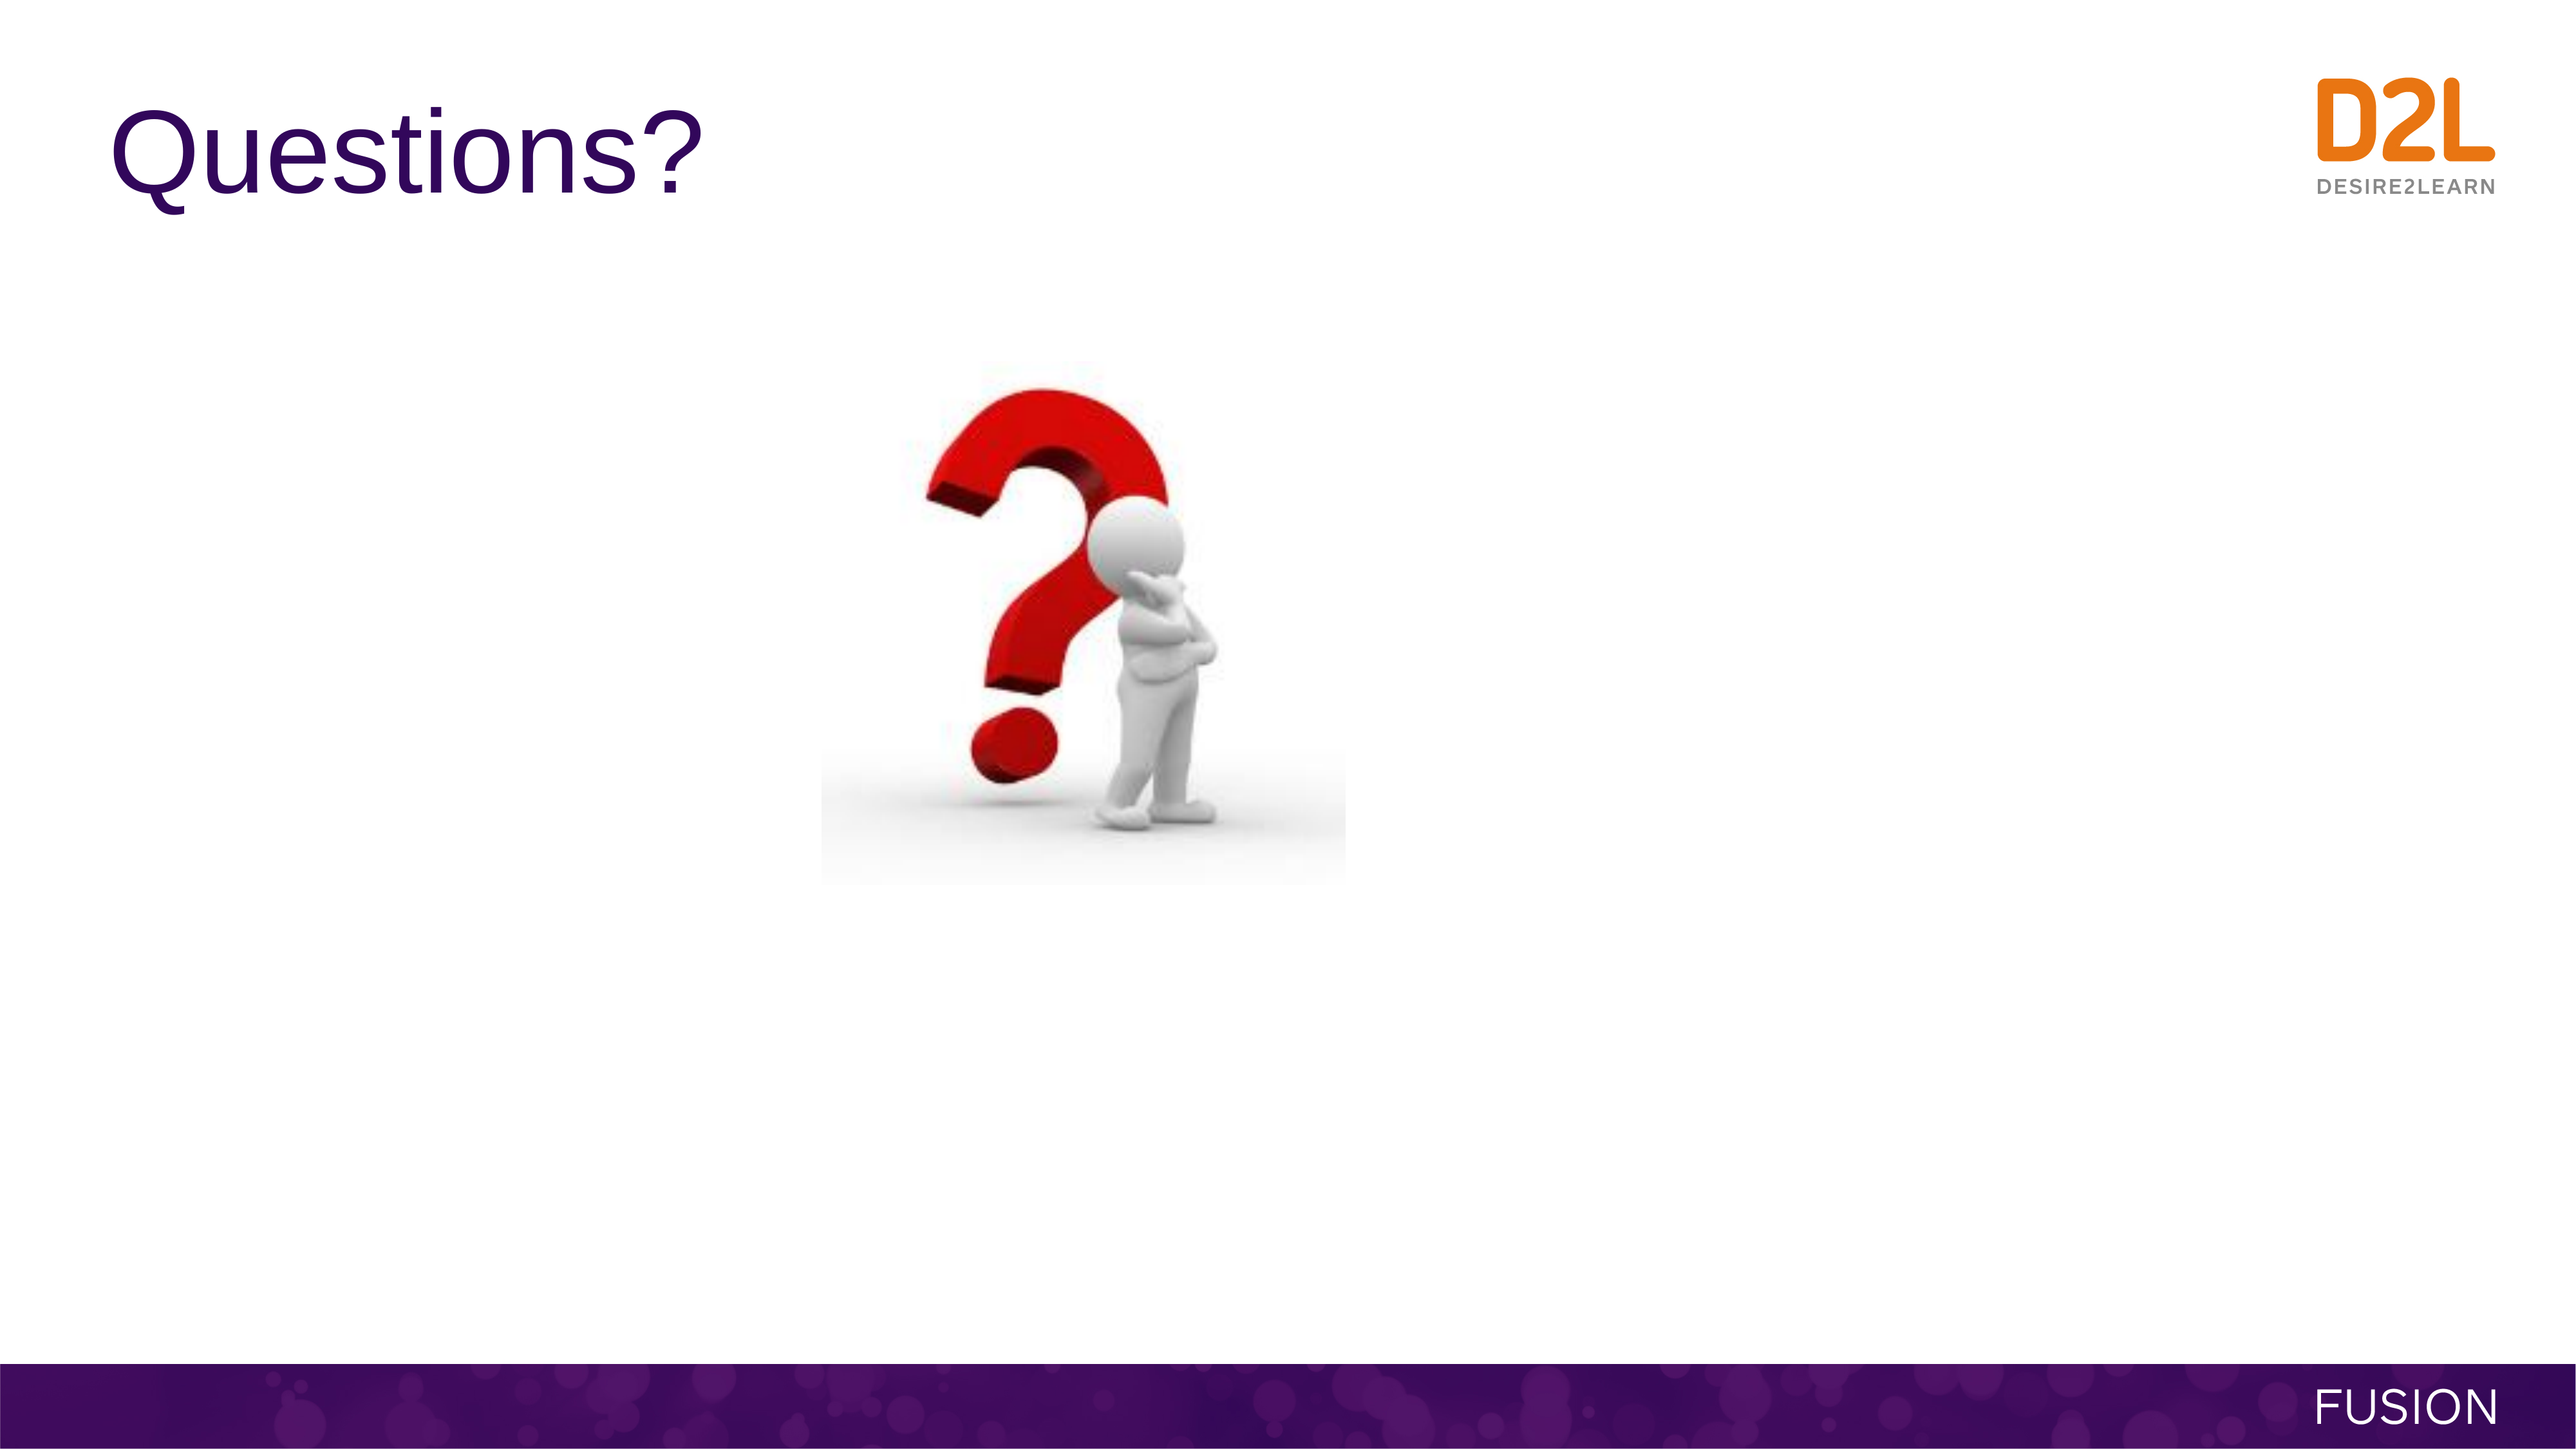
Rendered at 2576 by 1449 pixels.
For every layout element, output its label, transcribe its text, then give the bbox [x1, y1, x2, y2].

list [822, 361, 1346, 886]
picture [0, 0, 2576, 1449]
title Questions? [99, 86, 2069, 362]
